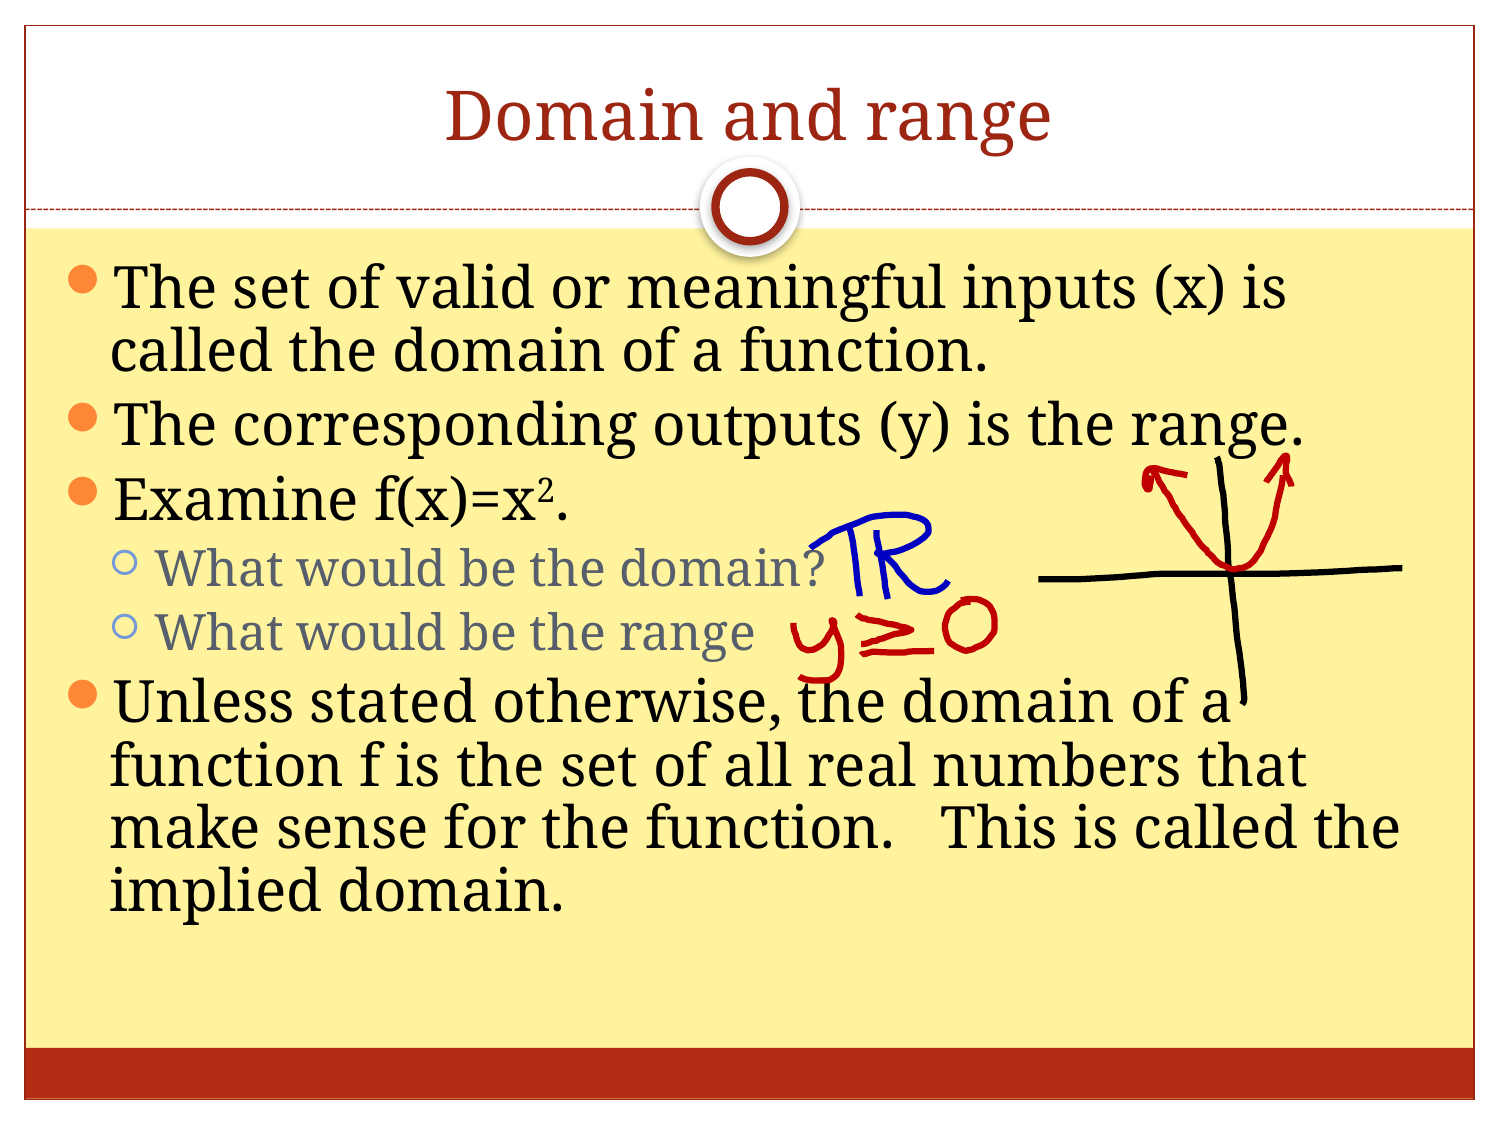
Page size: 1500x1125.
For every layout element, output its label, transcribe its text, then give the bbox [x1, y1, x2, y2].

text_box [1144, 467, 1188, 491]
text_box [881, 566, 889, 600]
text_box [944, 598, 996, 652]
text_box [856, 613, 913, 645]
text_box [853, 559, 861, 597]
text_box [1155, 470, 1283, 571]
text_box [1216, 456, 1221, 472]
text_box [860, 650, 935, 656]
text_box [1038, 572, 1228, 581]
text_box [809, 513, 949, 593]
text_box [792, 619, 842, 682]
text_box [1228, 569, 1246, 705]
text_box [1231, 567, 1403, 575]
title Domain and range [49, 37, 1450, 162]
list The set of valid or meaningful inputs (x) is called the domain of a function. The corresponding outputs (y) is the range. Examine f(x)=x2. What would be the domain? What would be the range Unless stated otherwise, the domain of a function f is the set of all real numbers that make sense for the function. This is called the implied domain. [49, 250, 1445, 1001]
text_box [1265, 454, 1293, 487]
